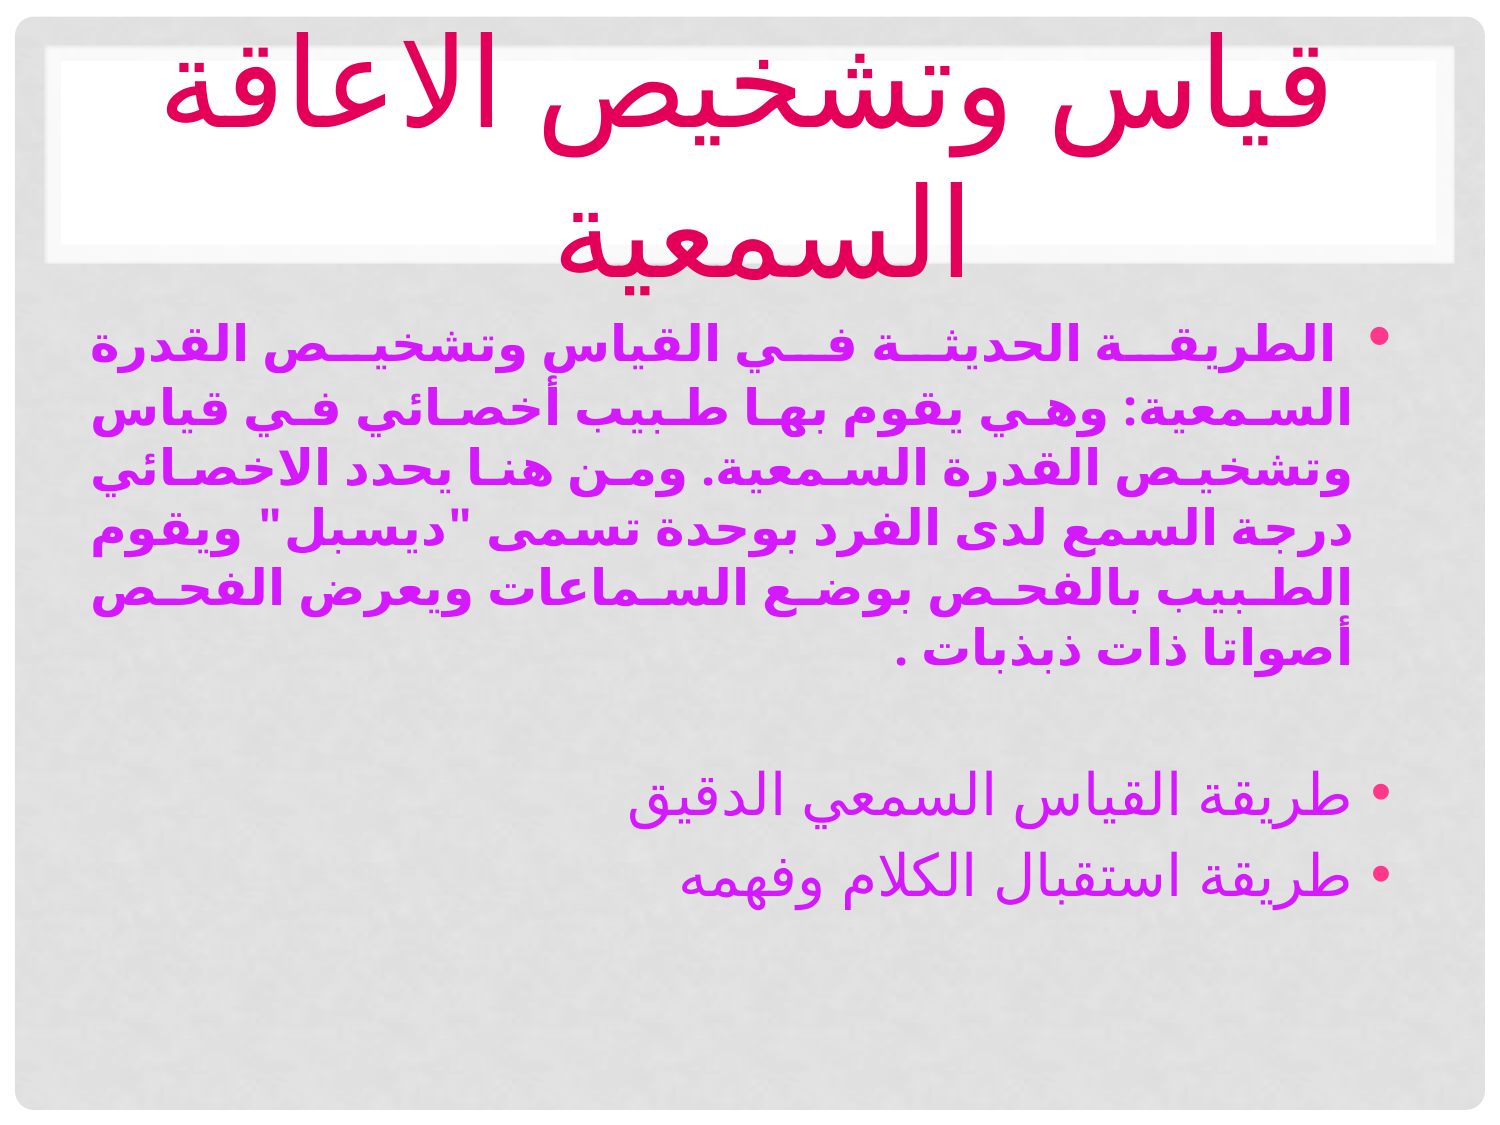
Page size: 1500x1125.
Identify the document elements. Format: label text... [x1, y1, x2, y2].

title قياس وتشخيص الاعاقة السمعية [69, 66, 1425, 238]
list الطريقة الحديثة في القياس وتشخيص القدرة السمعية: وهي يقوم بها طبيب أخصائي في قياس وتشخيص القدرة السمعية. ومن هنا يحدد الاخصائي درجة السمع لدى الفرد بوحدة تسمى "ديسبل" ويقوم الطبيب بالفحص بوضع السماعات ويعرض الفحص أصواتا ذات ذبذبات . طريقة القياس السمعي الدقيق طريقة استقبال الكلام وفهمه [75, 287, 1425, 1005]
